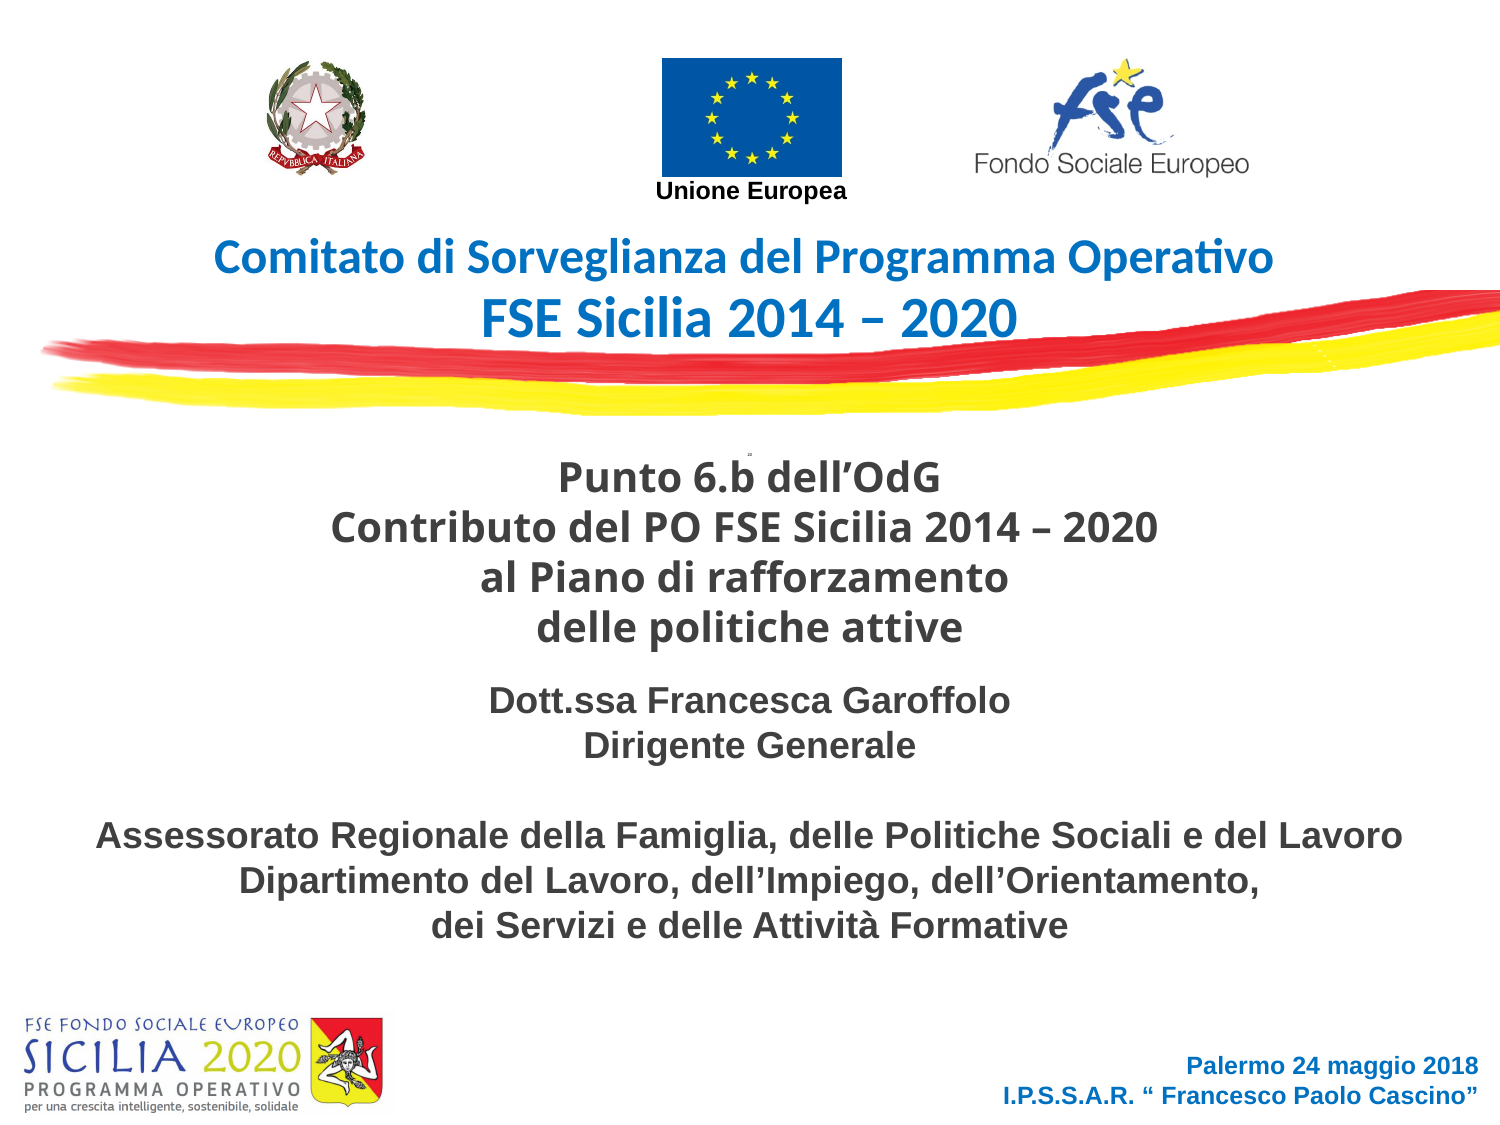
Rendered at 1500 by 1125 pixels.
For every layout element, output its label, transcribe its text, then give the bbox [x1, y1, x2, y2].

text_box Comitato di Sorveglianza del Programma Operativo FSE Sicilia 2014 – 2020 [0, 160, 1500, 290]
text_box Punto 6.b dell’OdG Contributo del PO FSE Sicilia 2014 – 2020 al Piano di rafforzamento delle politiche attive [0, 443, 1500, 659]
text_box Dott.ssa Francesca Garoffolo Dirigente Generale Assessorato Regionale della Famiglia, delle Politiche Sociali e del Lavoro Dipartimento del Lavoro, dell’Impiego, dell’Orientamento, dei Servizi e delle Attività Formative [0, 668, 1500, 954]
picture [229, 54, 1261, 231]
picture [0, 290, 1500, 421]
text_box Palermo 24 maggio 2018 I.P.S.S.A.R. “ Francesco Paolo Cascino” [956, 1041, 1495, 1117]
picture [20, 1011, 396, 1115]
